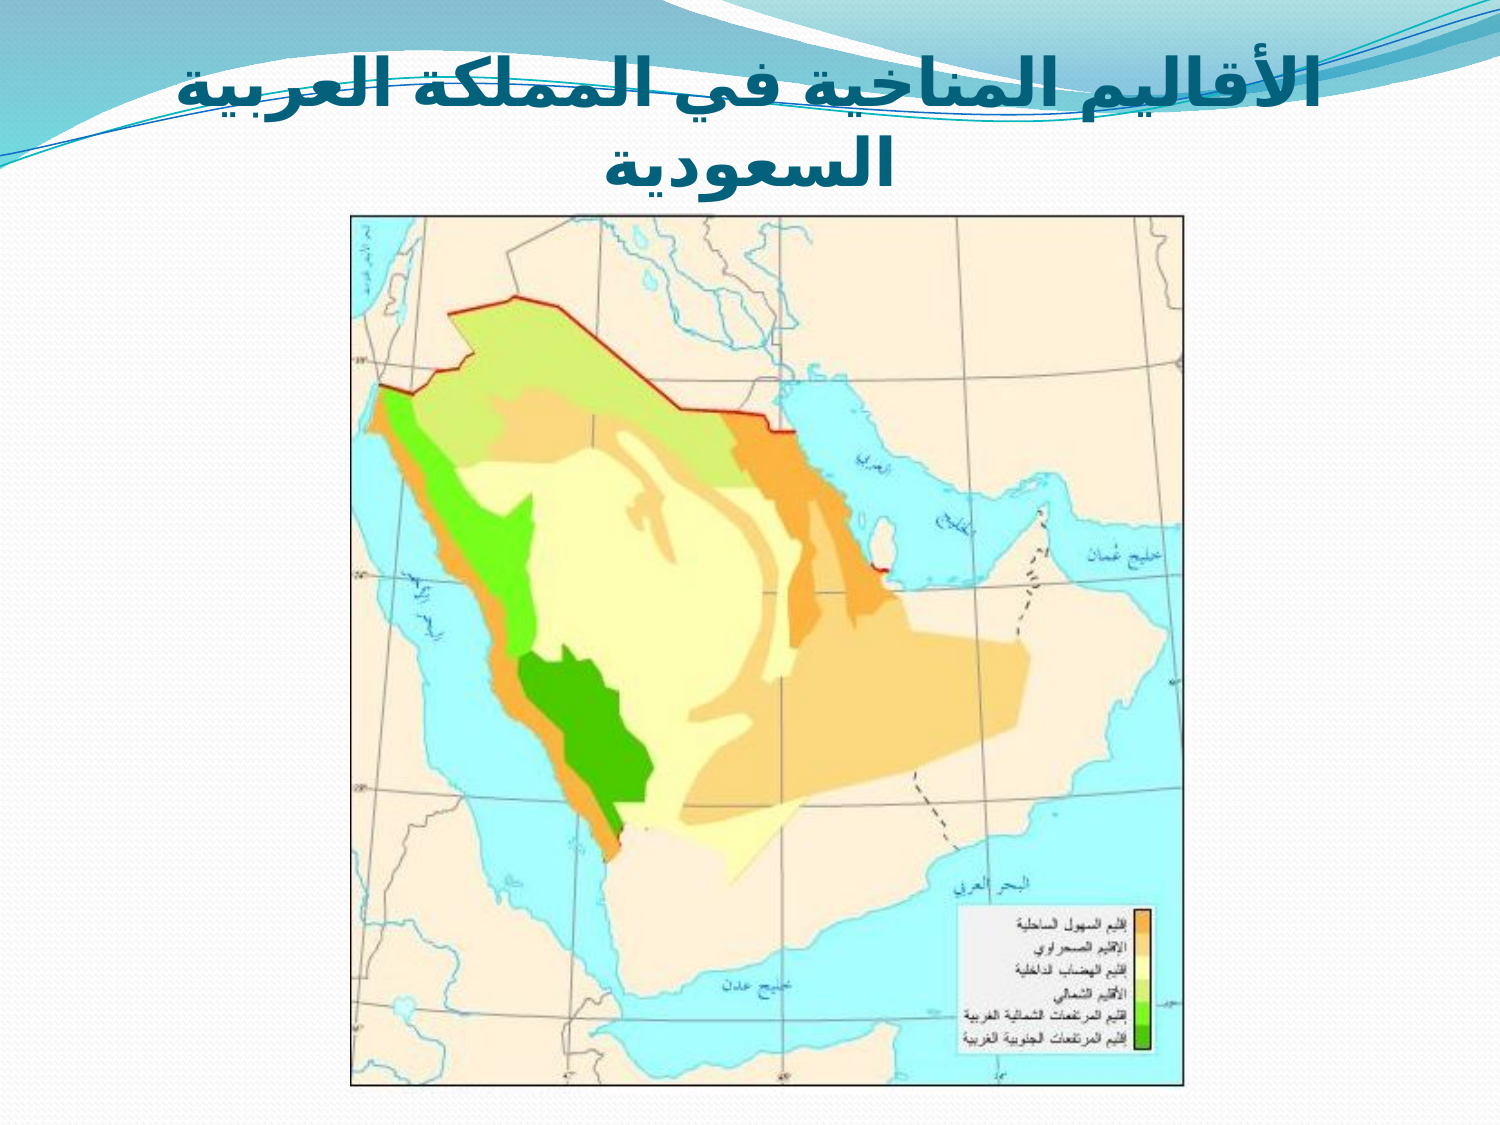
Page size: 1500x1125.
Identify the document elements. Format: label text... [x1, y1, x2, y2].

title الأقاليم المناخية في المملكة العربية السعودية [75, 115, 1425, 200]
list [349, 212, 1191, 1095]
